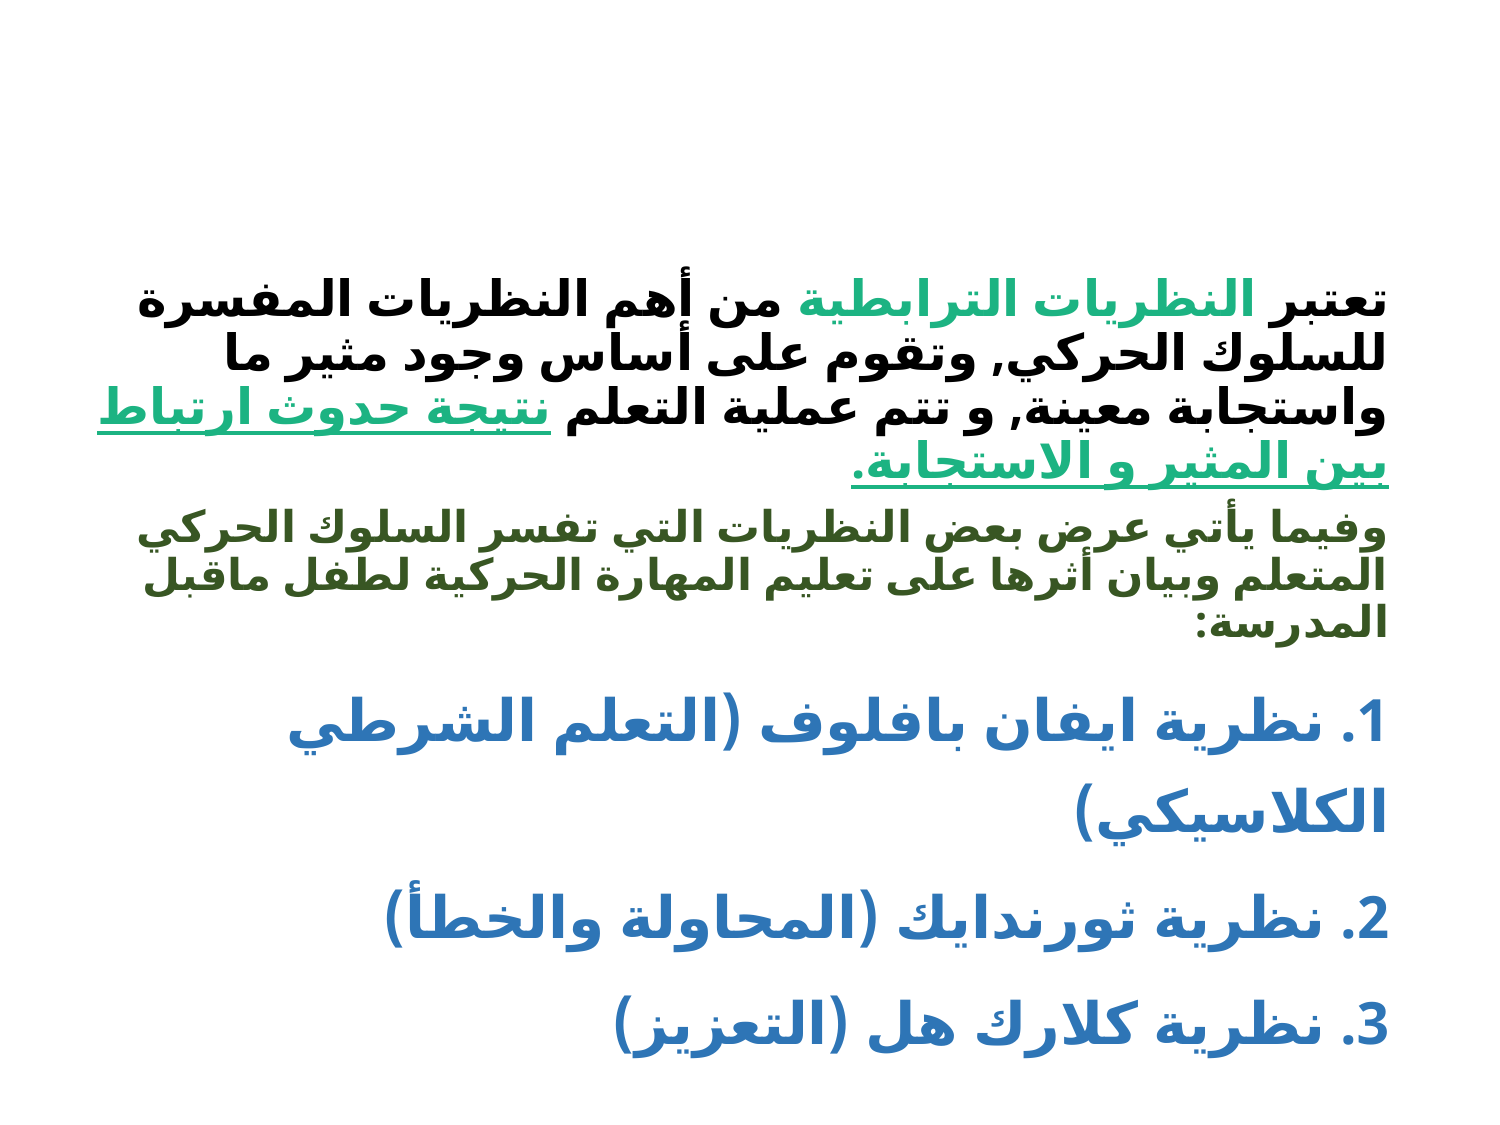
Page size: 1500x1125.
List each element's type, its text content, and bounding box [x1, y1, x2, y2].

list تعتبر النظريات الترابطية من أهم النظريات المفسرة للسلوك الحركي, وتقوم على أساس وجود مثير ما واستجابة معينة, و تتم عملية التعلم نتيجة حدوث ارتباط بين المثير و الاستجابة. وفيما يأتي عرض بعض النظريات التي تفسر السلوك الحركي المتعلم وبيان أثرها على تعليم المهارة الحركية لطفل ماقبل المدرسة: 1. نظرية ايفان بافلوف (التعلم الشرطي الكلاسيكي) 2. نظرية ثورندايك (المحاولة والخطأ) 3. نظرية كلارك هل (التعزيز) [0, 265, 1412, 1125]
